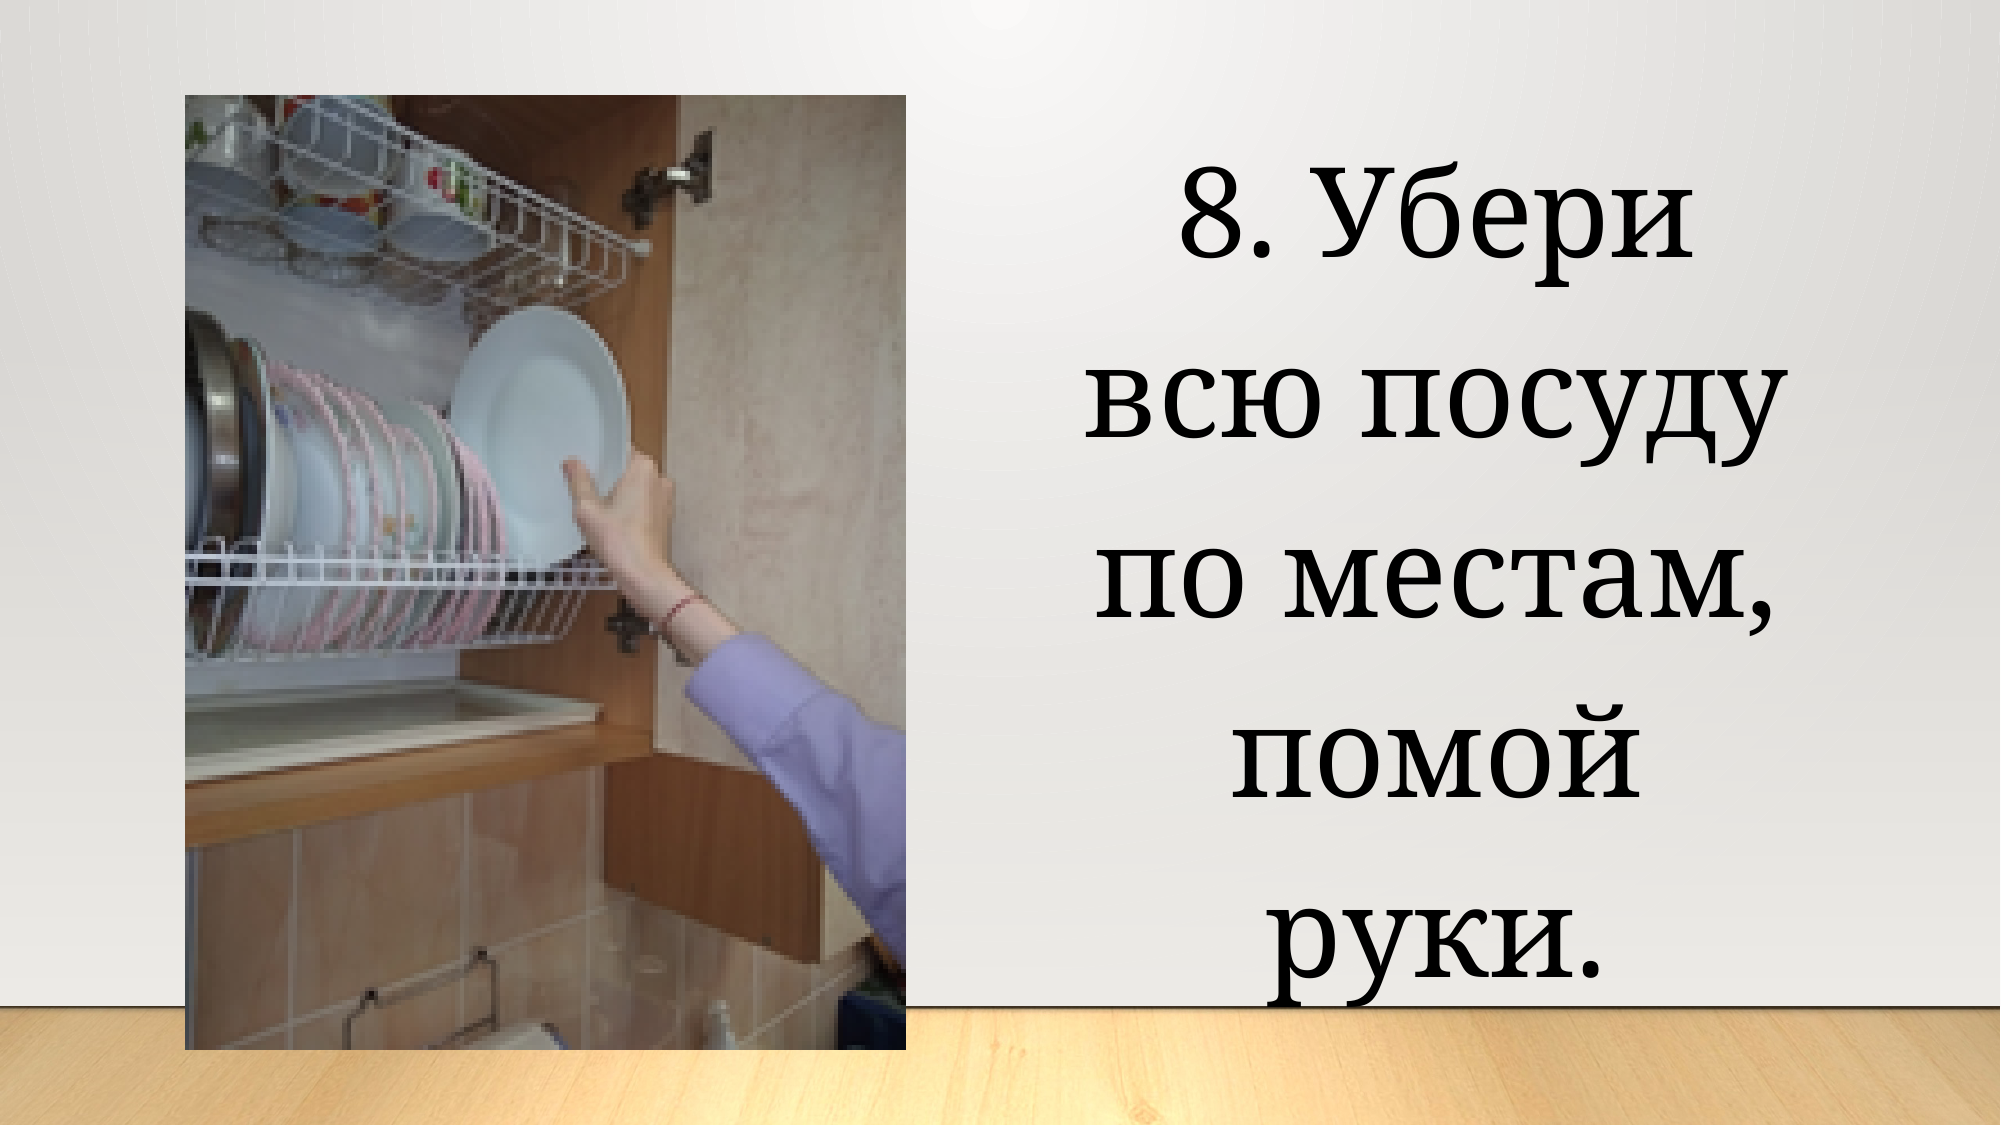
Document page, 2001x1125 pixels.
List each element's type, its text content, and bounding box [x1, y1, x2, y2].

list 8. Убери всю посуду по местам, помой руки. [1058, 95, 1815, 1063]
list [185, 95, 911, 1055]
picture [0, 1006, 2000, 1125]
